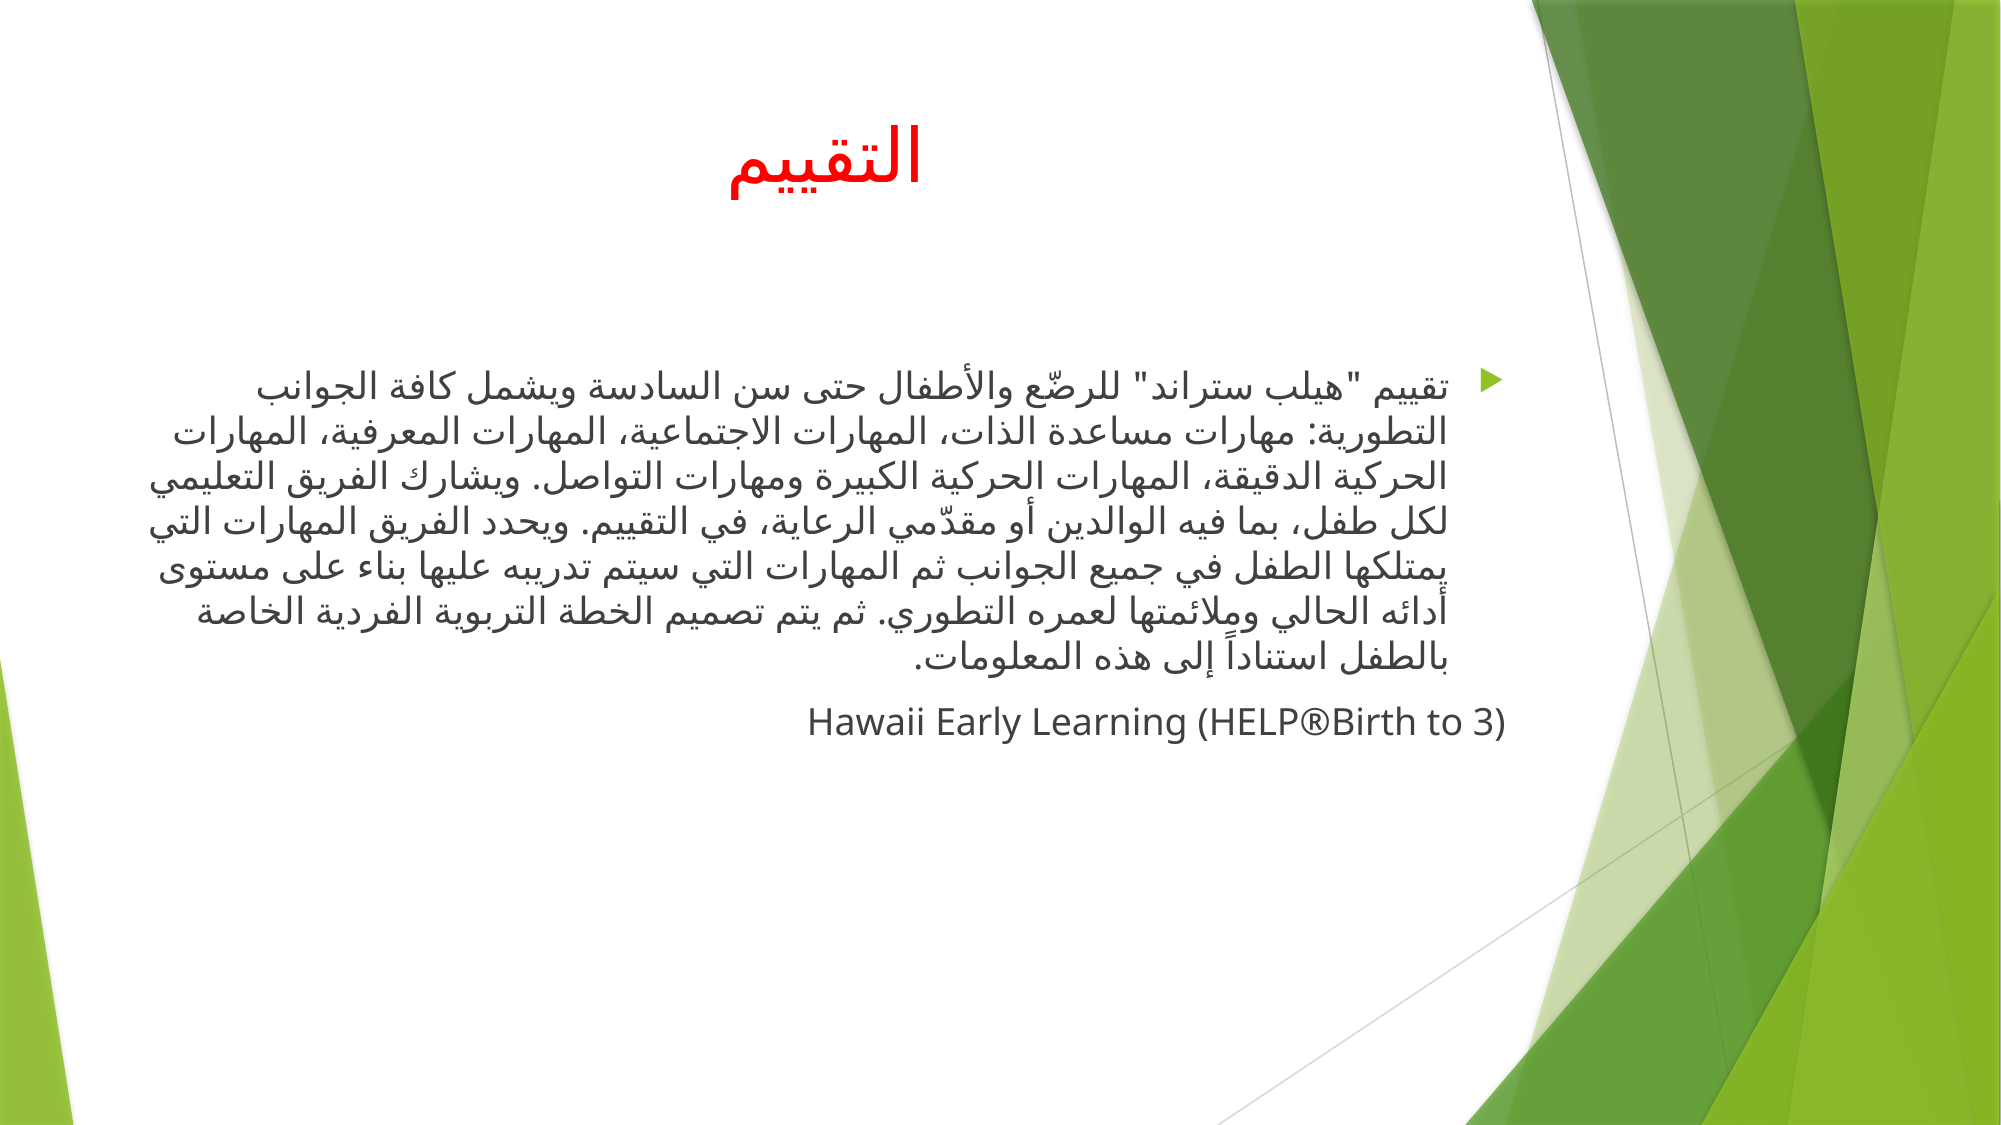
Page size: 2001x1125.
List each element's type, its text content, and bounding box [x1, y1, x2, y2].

list تقييم "هيلب ستراند" للرضّع والأطفال حتى سن السادسة ويشمل كافة الجوانب التطورية: مهارات مساعدة الذات، المهارات الاجتماعية، المهارات المعرفية، المهارات الحركية الدقيقة، المهارات الحركية الكبيرة ومهارات التواصل. ويشارك الفريق التعليمي لكل طفل، بما فيه الوالدين أو مقدّمي الرعاية، في التقييم. ويحدد الفريق المهارات التي يمتلكها الطفل في جميع الجوانب ثم المهارات التي سيتم تدريبه عليها بناء على مستوى أدائه الحالي وملائمتها لعمره التطوري. ثم يتم تصميم الخطة التربوية الفردية الخاصة بالطفل استناداً إلى هذه المعلومات. Hawaii Early Learning (HELP®Birth to 3) [111, 354, 1522, 992]
title التقييم [111, 99, 1522, 317]
